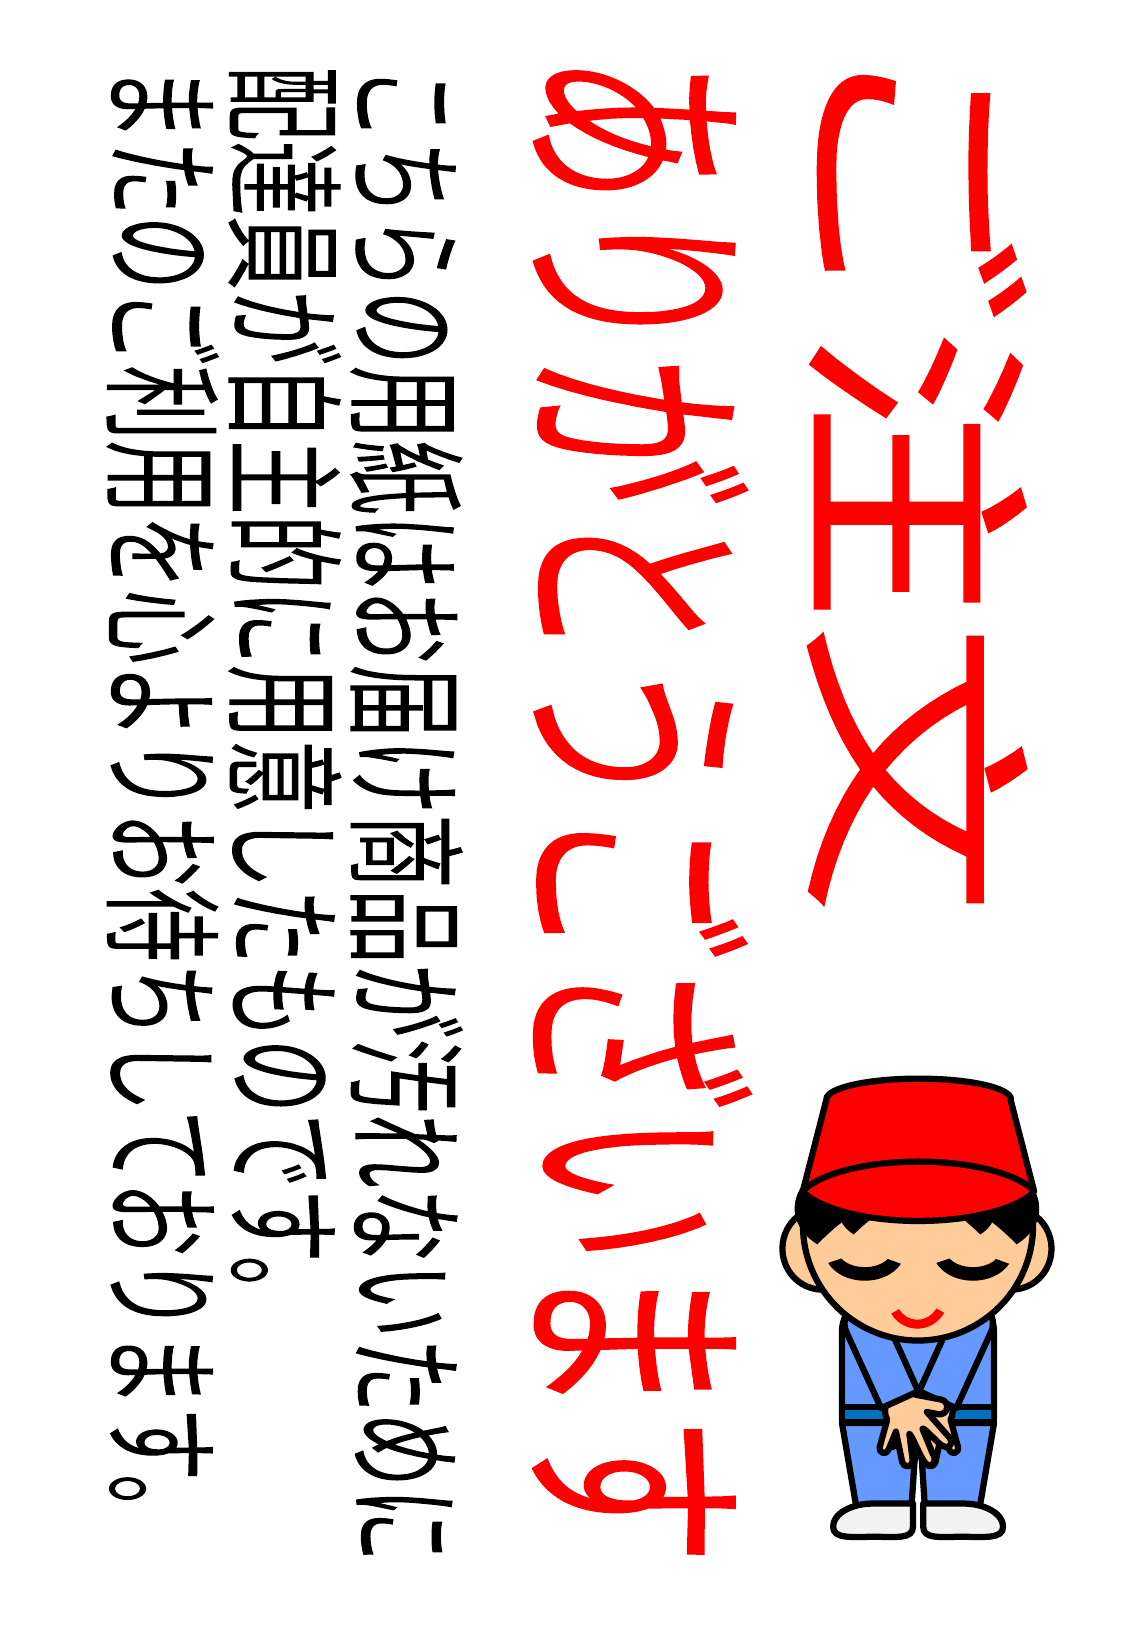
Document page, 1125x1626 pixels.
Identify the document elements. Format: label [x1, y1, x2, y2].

text_box [782, 1078, 1052, 1538]
